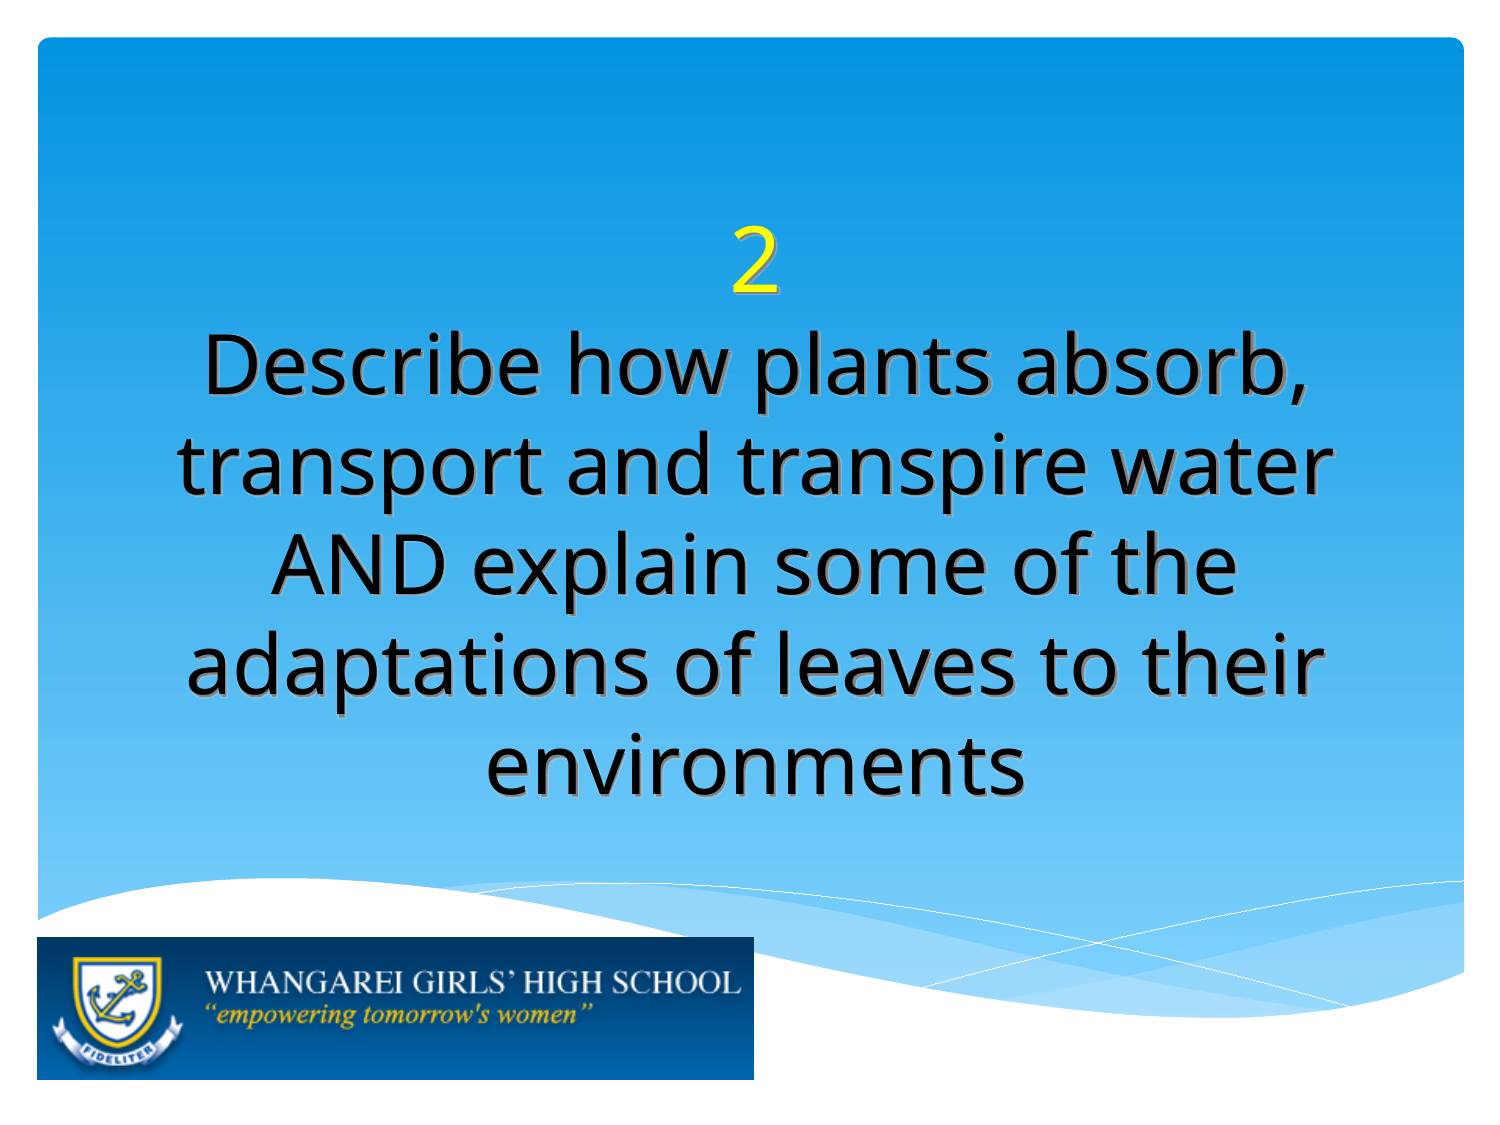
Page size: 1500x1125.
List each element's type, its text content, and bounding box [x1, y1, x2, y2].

picture [37, 937, 754, 1080]
text_box 2 Describe how plants absorb, transport and transpire water AND explain some of the adaptations of leaves to their environments [74, 99, 1438, 913]
